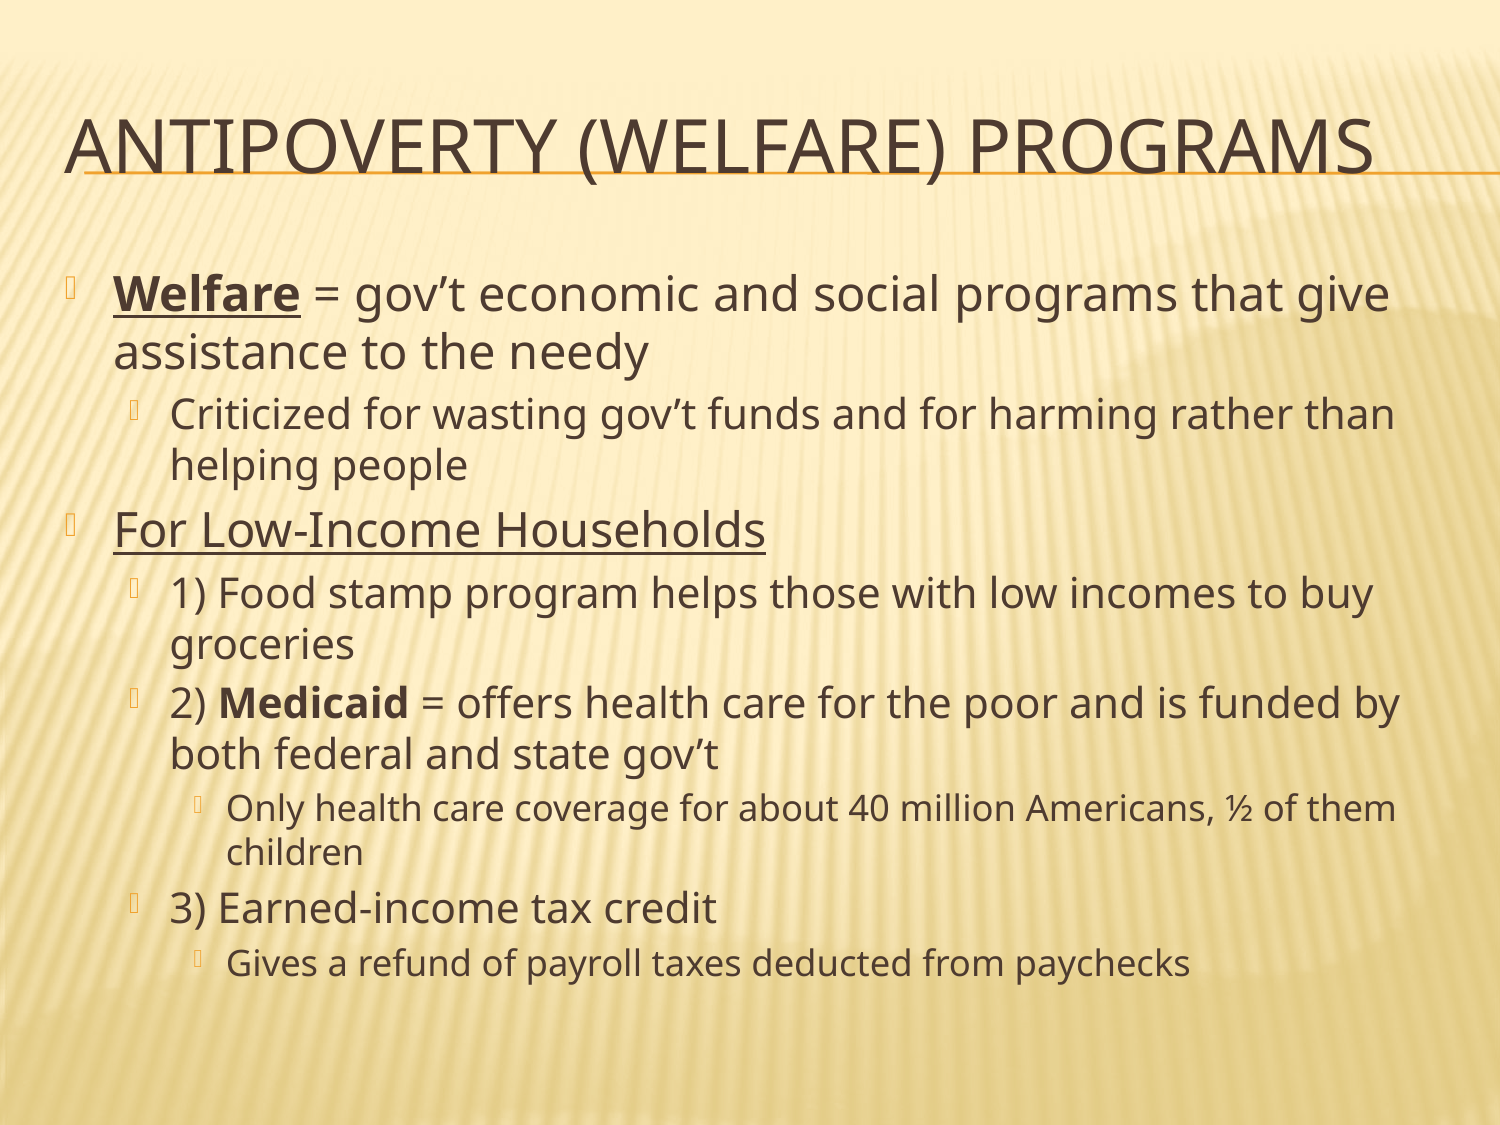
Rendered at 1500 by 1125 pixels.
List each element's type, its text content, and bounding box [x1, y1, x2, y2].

list Welfare = gov’t economic and social programs that give assistance to the needy Criticized for wasting gov’t funds and for harming rather than helping people For Low-Income Households 1) Food stamp program helps those with low incomes to buy groceries 2) Medicaid = offers health care for the poor and is funded by both federal and state gov’t Only health care coverage for about 40 million Americans, ½ of them children 3) Earned-income tax credit Gives a refund of payroll taxes deducted from paychecks [50, 254, 1475, 998]
title Antipoverty (Welfare) programs [50, 75, 1475, 213]
